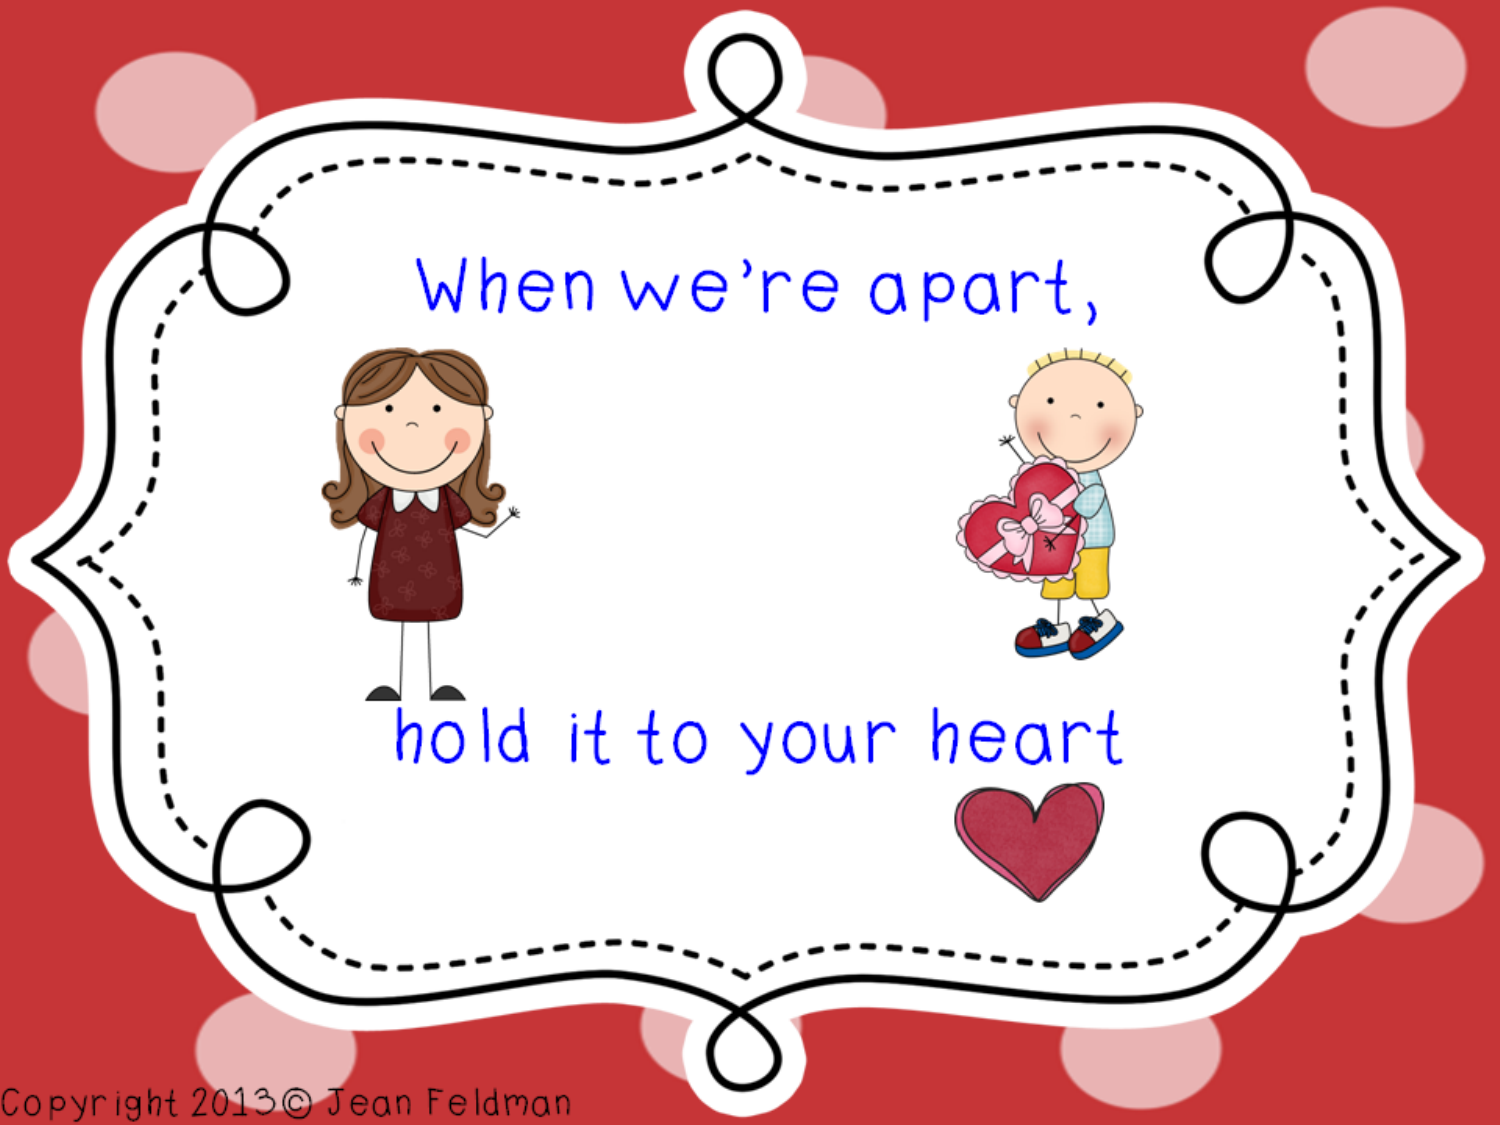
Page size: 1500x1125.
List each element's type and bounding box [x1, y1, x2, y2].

list [0, 0, 1500, 1125]
